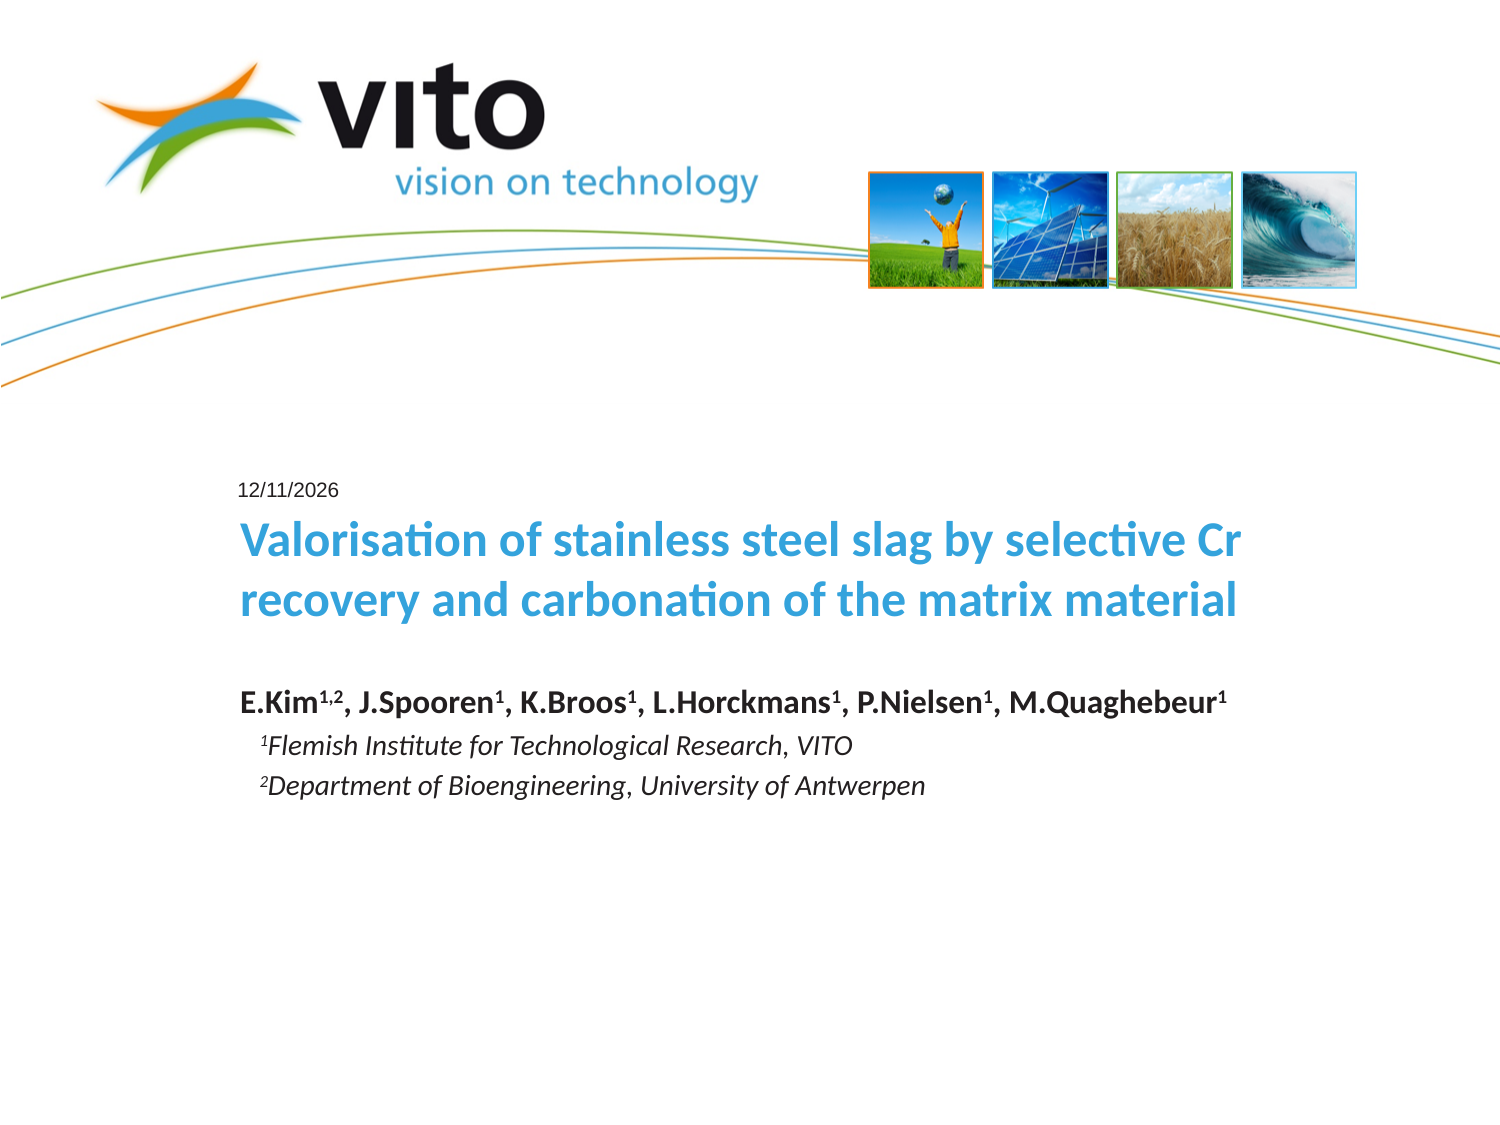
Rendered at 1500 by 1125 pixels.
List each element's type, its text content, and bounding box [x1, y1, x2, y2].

subtitle E.Kim1,2, J.Spooren1, K.Broos1, L.Horckmans1, P.Nielsen1, M.Quaghebeur1 1Flemish Institute for Technological Research, VITO 2Department of Bioengineering, University of Antwerpen [224, 672, 1276, 752]
picture [0, 0, 1500, 405]
title Valorisation of stainless steel slag by selective Cr recovery and carbonation of the matrix material [224, 506, 1271, 626]
